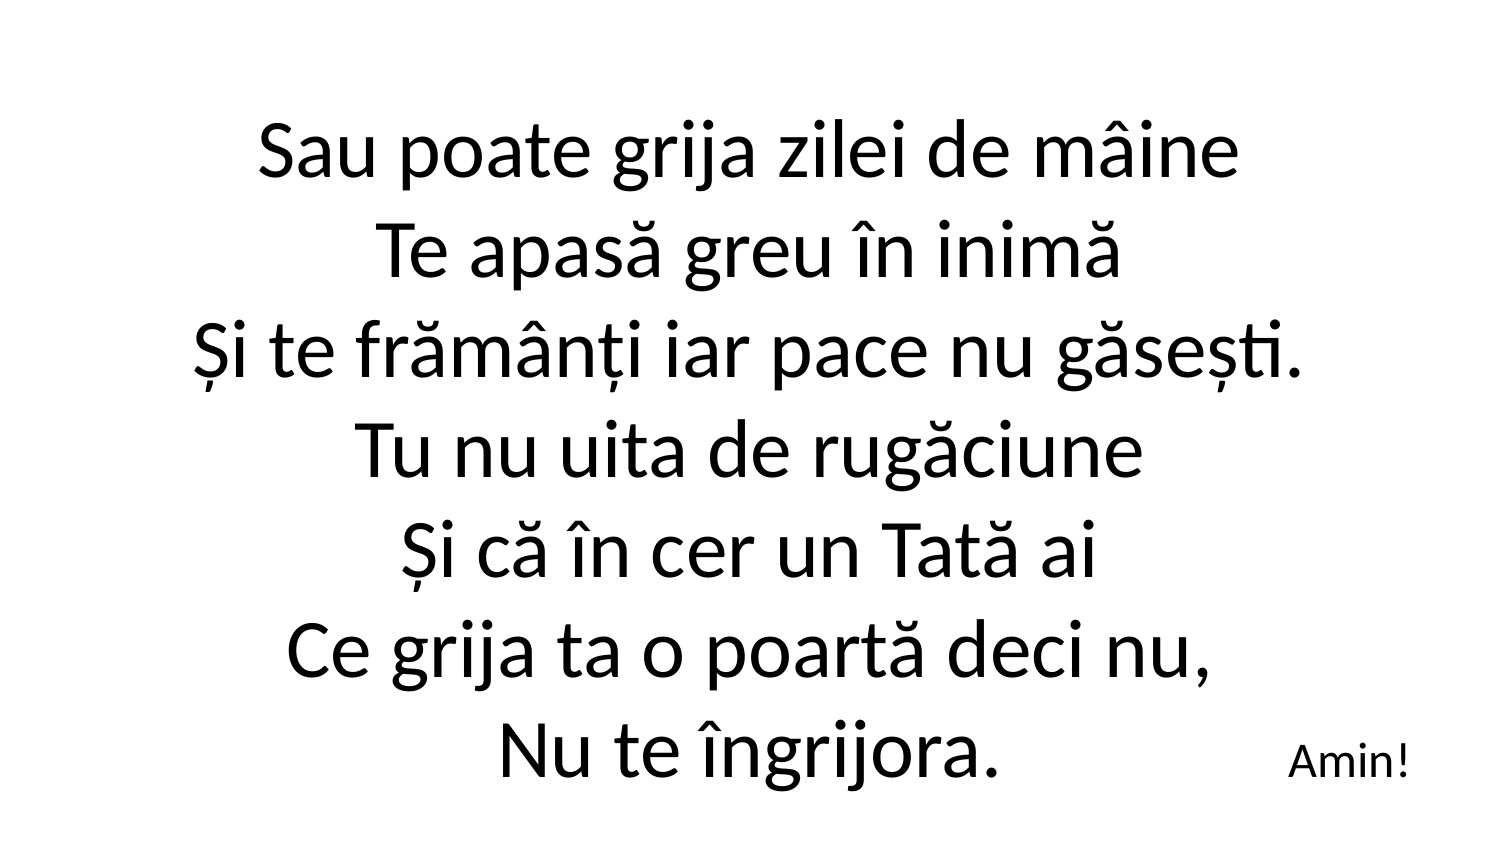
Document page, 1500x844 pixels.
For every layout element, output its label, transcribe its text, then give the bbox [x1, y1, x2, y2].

text_box Amin! [1273, 674, 1427, 795]
text_box Sau poate grija zilei de mâine Te apasă greu în inimă Și te frămânți iar pace nu găsești. Tu nu uita de rugăciune Și că în cer un Tată ai Ce grija ta o poartă deci nu, Nu te îngrijora. [177, 42, 1323, 802]
